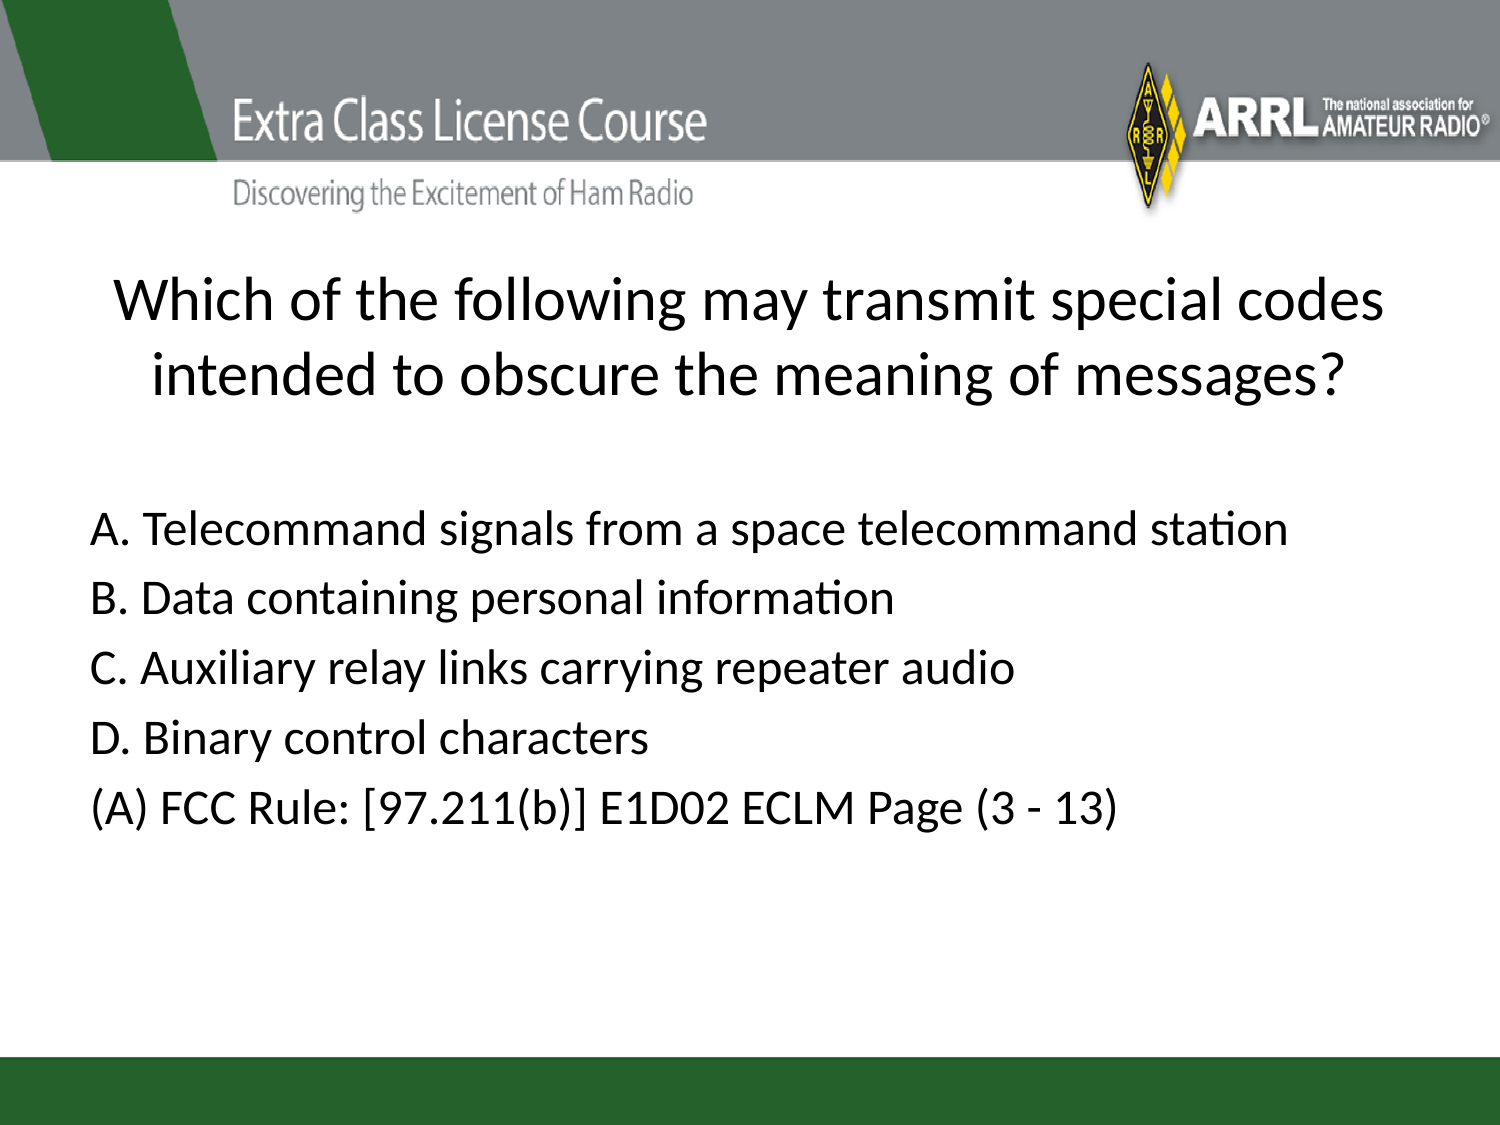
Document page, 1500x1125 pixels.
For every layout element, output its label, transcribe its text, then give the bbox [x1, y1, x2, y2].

title Which of the following may transmit special codes intended to obscure the meaning of messages? [75, 250, 1425, 437]
list A. Telecommand signals from a space telecommand station B. Data containing personal information C. Auxiliary relay links carrying repeater audio D. Binary control characters (A) FCC Rule: [97.211(b)] E1D02 ECLM Page (3 - 13) [75, 487, 1425, 1005]
picture [0, 0, 1500, 1125]
